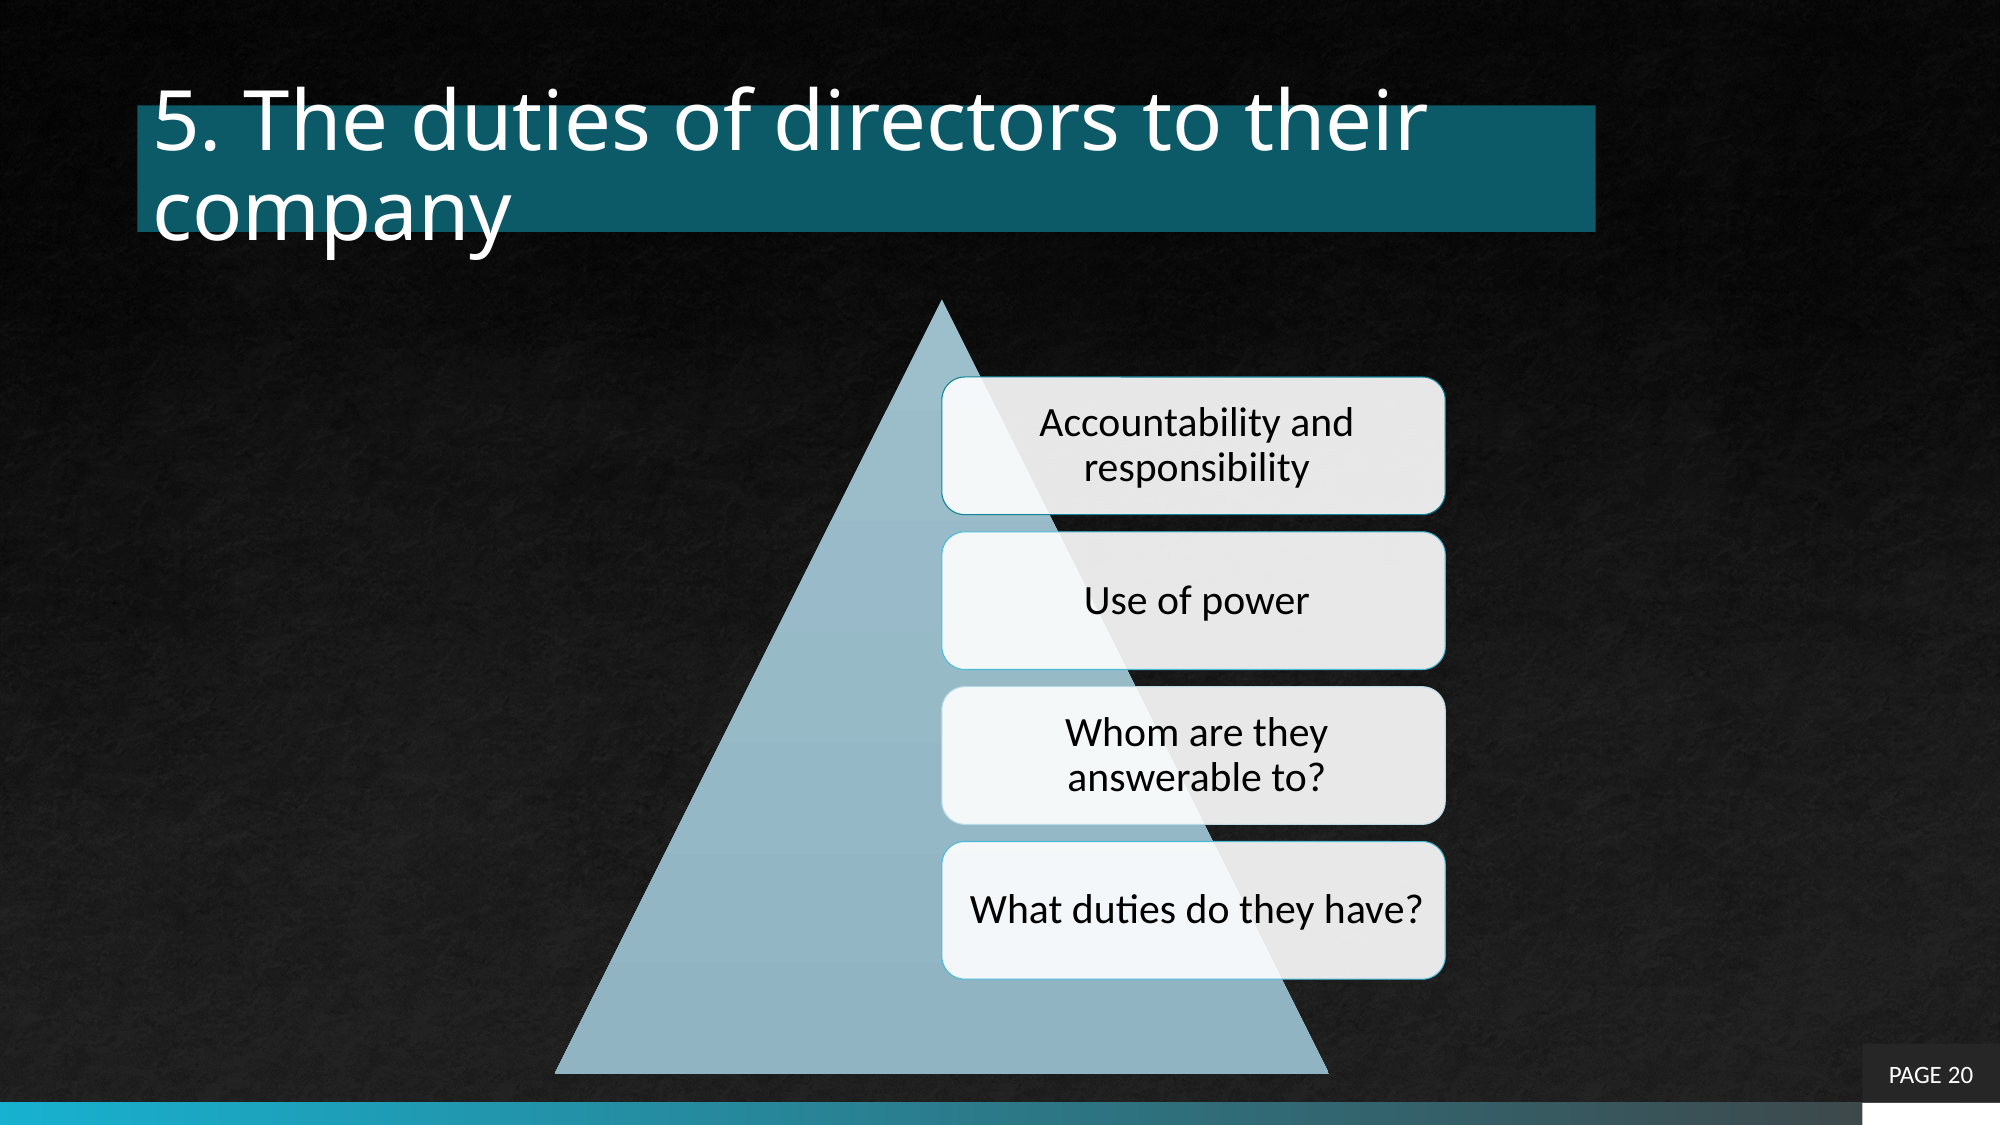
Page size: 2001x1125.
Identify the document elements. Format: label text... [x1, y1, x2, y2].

title 5. The duties of directors to their company [137, 105, 1596, 232]
picture [0, 0, 2000, 1103]
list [137, 299, 1863, 1074]
slide_number PAGE 20 [1862, 1043, 2000, 1103]
